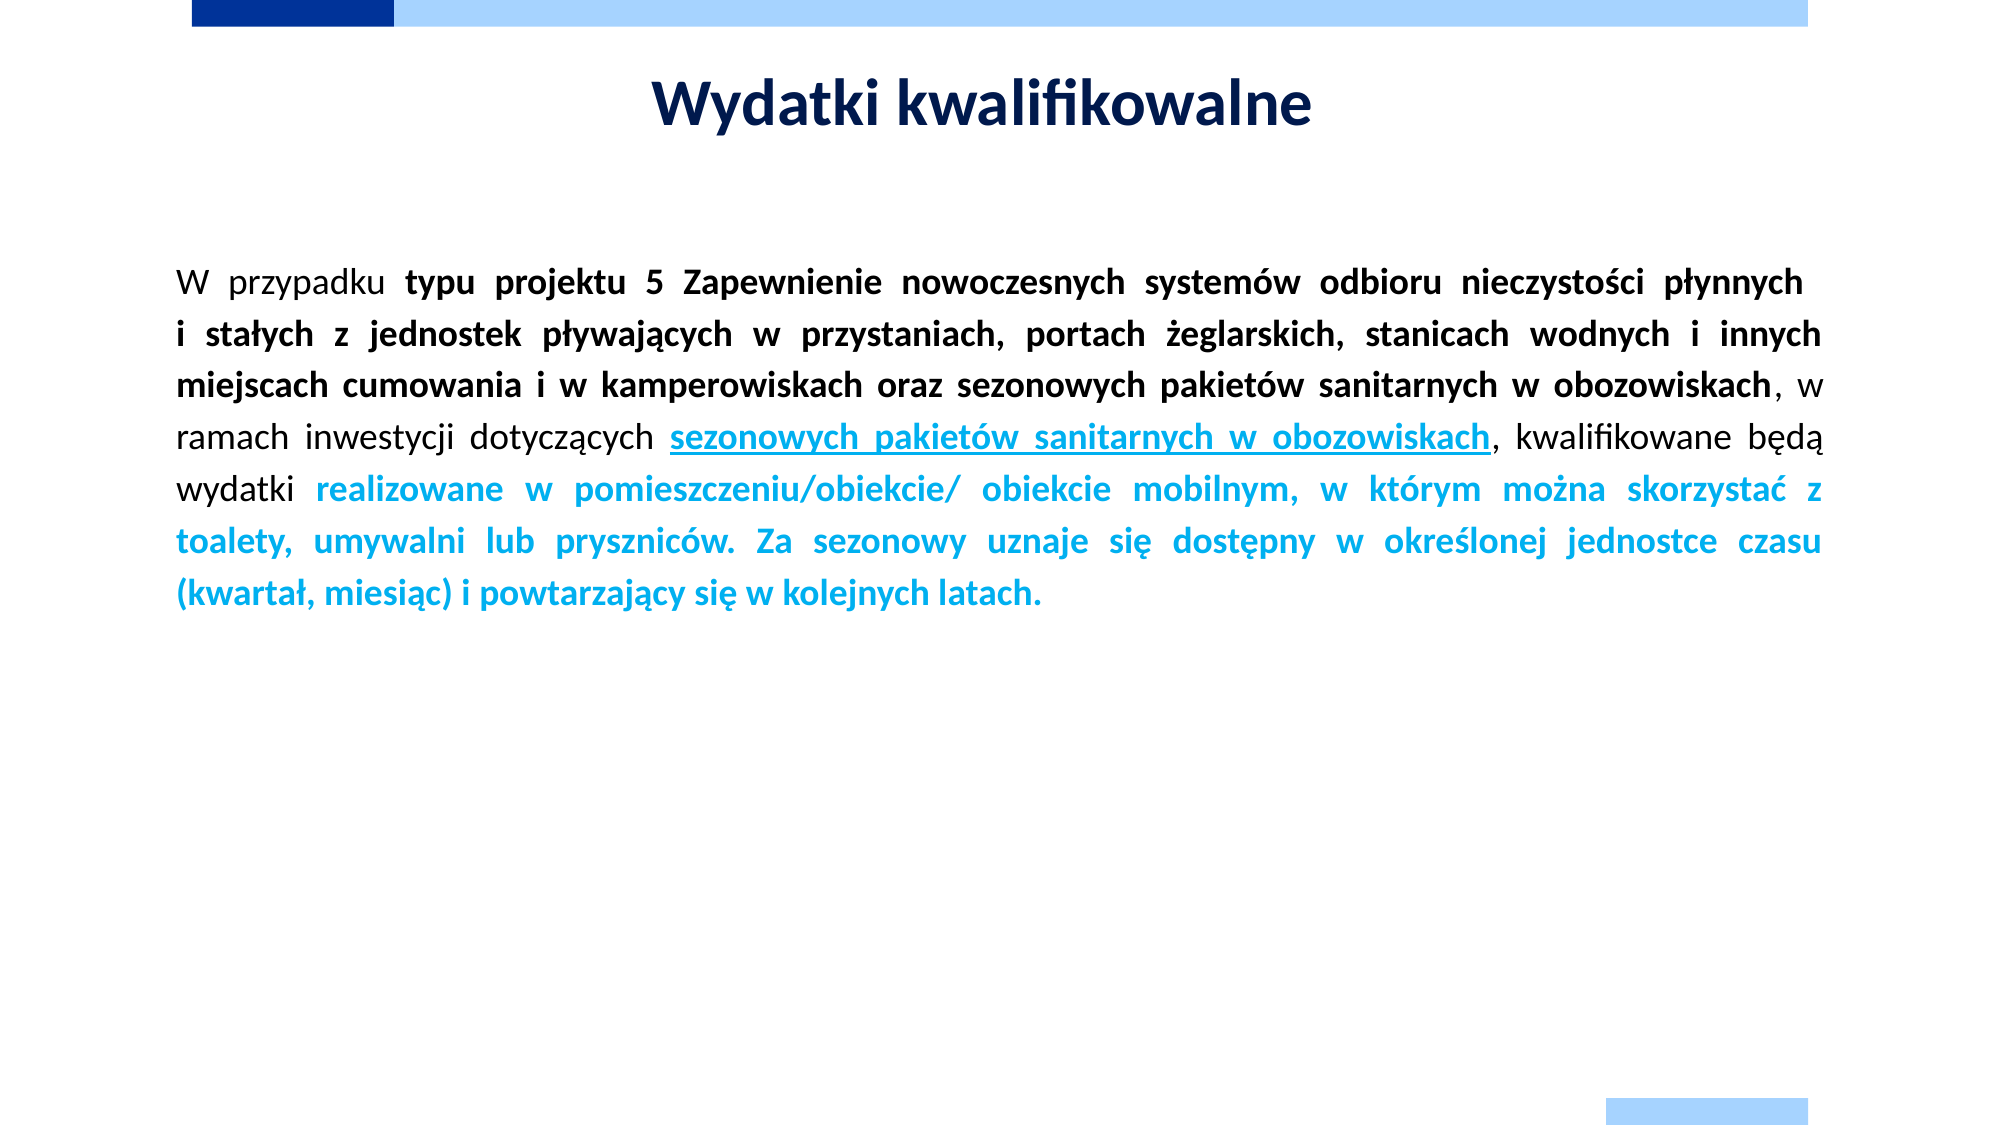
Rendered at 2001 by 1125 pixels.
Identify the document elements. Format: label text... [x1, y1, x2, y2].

text_box Wydatki kwalifikowalne [203, 51, 1763, 146]
text_box W przypadku typu projektu 5 Zapewnienie nowoczesnych systemów odbioru nieczystości płynnych i stałych z jednostek pływających w przystaniach, portach żeglarskich, stanicach wodnych i innych miejscach cumowania i w kamperowiskach oraz sezonowych pakietów sanitarnych w obozowiskach, w ramach inwestycji dotyczących sezonowych pakietów sanitarnych w obozowiskach, kwalifikowane będą wydatki realizowane w pomieszczeniu/obiekcie/ obiekcie mobilnym, w którym można skorzystać z toalety, umywalni lub pryszniców. Za sezonowy uznaje się dostępny w określonej jednostce czasu (kwartał, miesiąc) i powtarzający się w kolejnych latach. [161, 242, 1839, 775]
